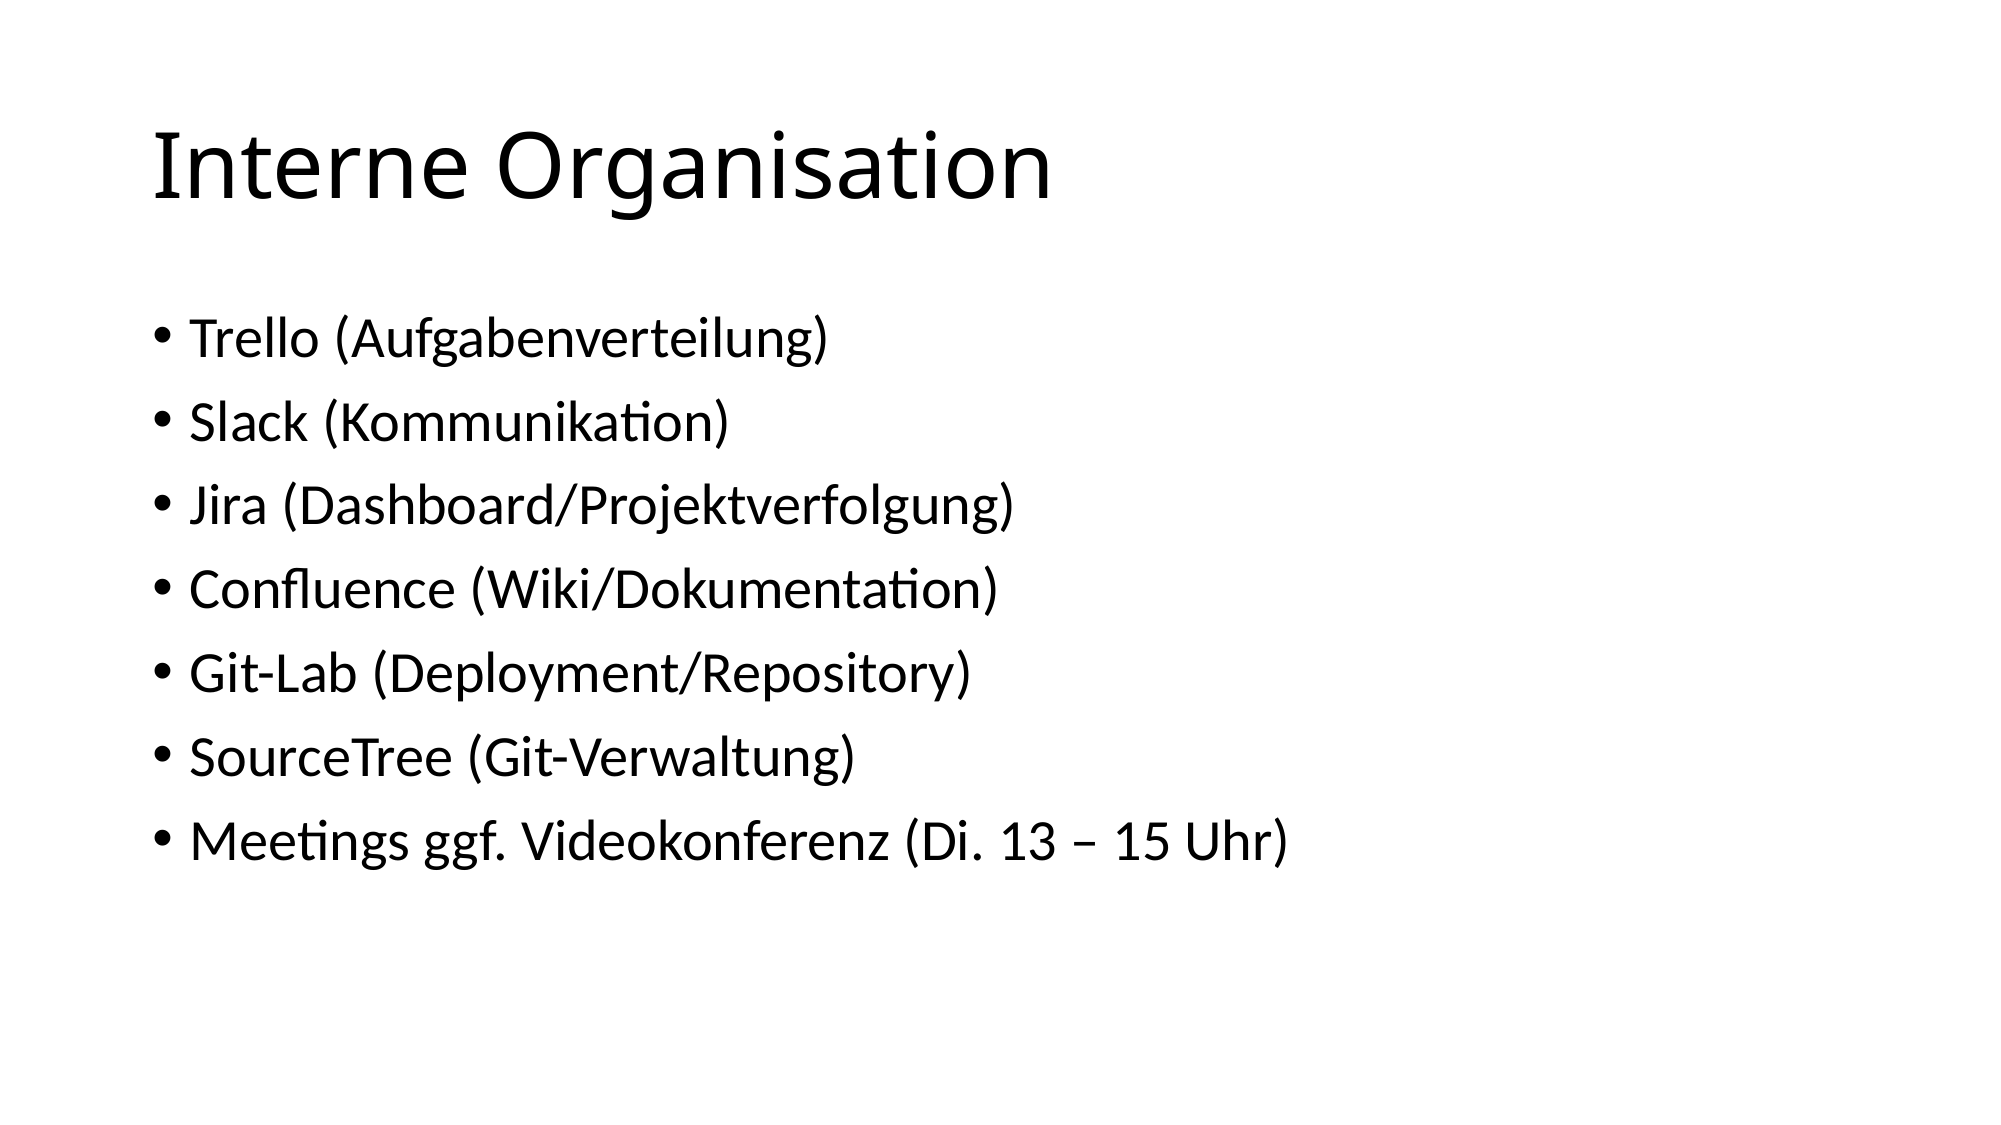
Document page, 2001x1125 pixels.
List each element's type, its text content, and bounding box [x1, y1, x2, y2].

title Interne Organisation [137, 59, 1863, 278]
list Trello (Aufgabenverteilung) Slack (Kommunikation) Jira (Dashboard/Projektverfolgung) Confluence (Wiki/Dokumentation) Git-Lab (Deployment/Repository) SourceTree (Git-Verwaltung) Meetings ggf. Videokonferenz (Di. 13 – 15 Uhr) [137, 299, 1863, 1014]
